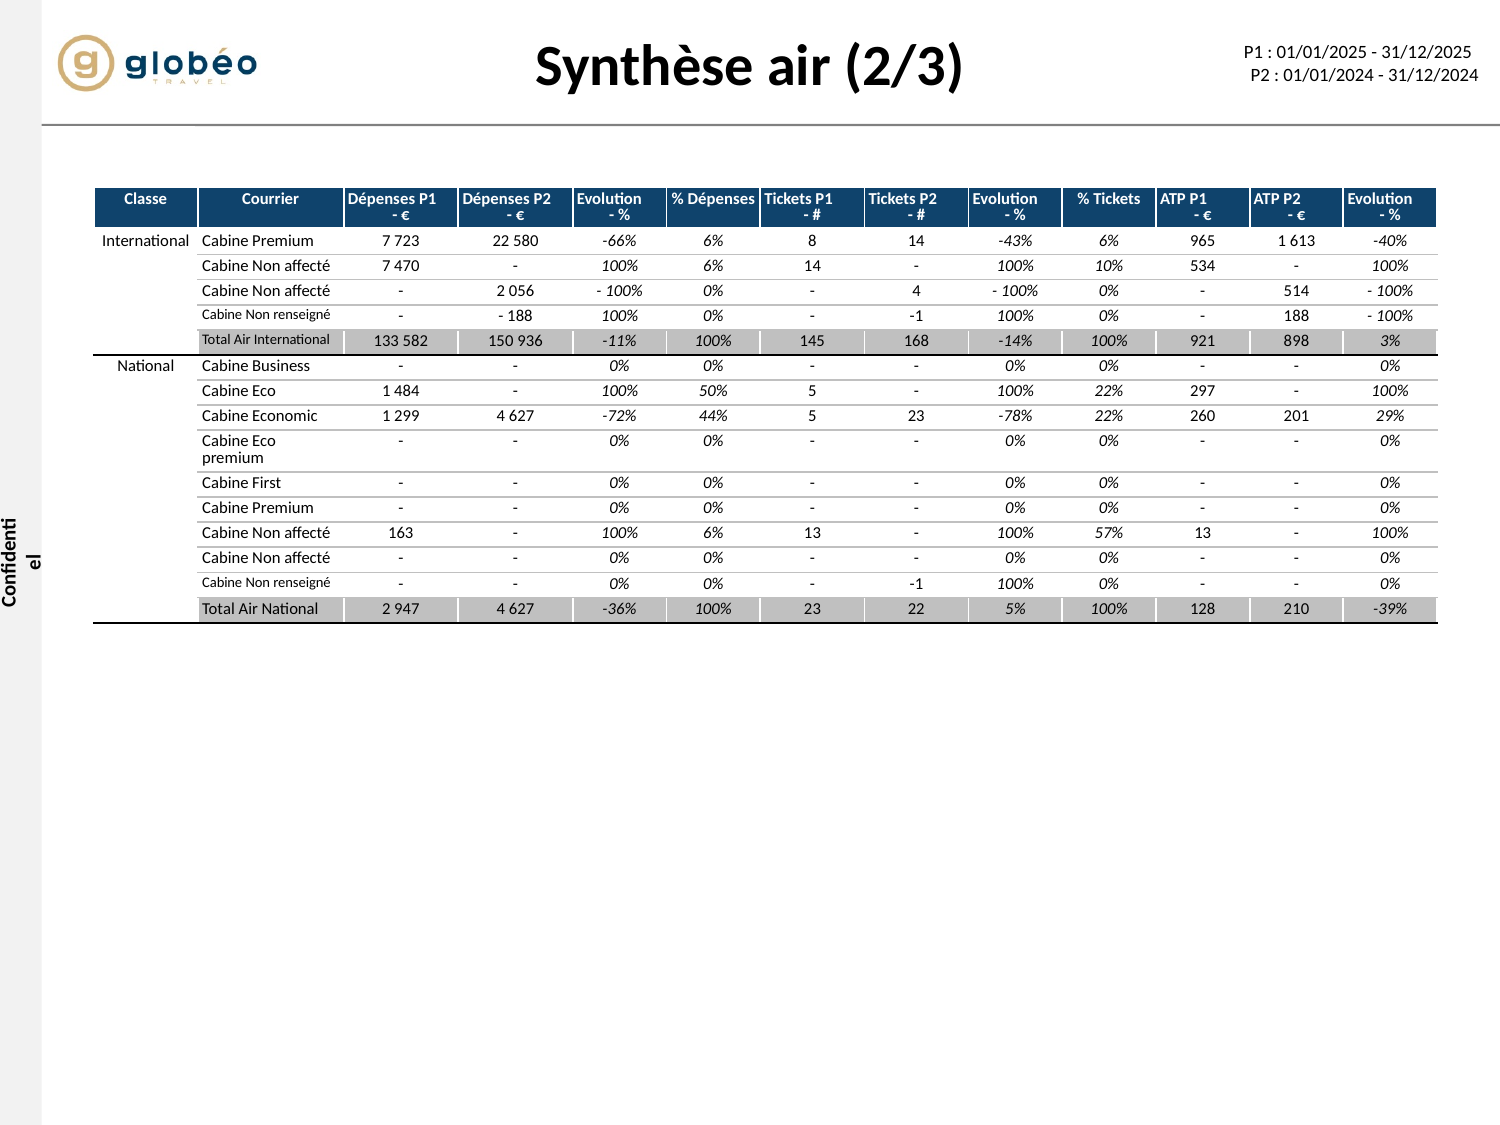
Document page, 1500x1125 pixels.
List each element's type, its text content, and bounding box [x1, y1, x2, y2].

table_cell 100% [969, 306, 1061, 329]
table_cell - [1251, 523, 1342, 546]
table_cell 4 627 [459, 598, 572, 622]
table_cell -40% [1344, 232, 1436, 254]
table_cell 6% [667, 255, 759, 279]
table_cell - [459, 255, 572, 279]
table_cell 965 [1157, 232, 1249, 254]
table_cell -14% [969, 331, 1061, 354]
table_cell 0% [1063, 431, 1155, 471]
table_cell 22 580 [459, 232, 572, 254]
table_cell - [1157, 573, 1249, 597]
table_cell 260 [1157, 406, 1249, 429]
table_cell 133 582 [345, 331, 457, 354]
table_cell 2 056 [459, 280, 572, 304]
table_cell -36% [574, 598, 666, 622]
table_cell - [1251, 548, 1342, 572]
table_cell 0% [969, 356, 1061, 379]
table_cell 23 [761, 598, 864, 622]
table_cell -78% [969, 406, 1061, 429]
table_cell -72% [574, 406, 666, 429]
table_cell 100% [969, 381, 1061, 404]
table_cell - [865, 431, 968, 471]
table_cell - [1251, 573, 1342, 597]
table_cell 0% [574, 548, 666, 572]
table_cell 0% [1063, 306, 1155, 329]
table_header ATP P1 - € [1157, 188, 1249, 227]
picture [51, 29, 261, 95]
table_cell - [459, 431, 572, 471]
table_cell - [1251, 431, 1342, 471]
table_cell 100% [1063, 598, 1155, 622]
table_cell -1 [865, 306, 968, 329]
table_cell 44% [667, 406, 759, 429]
table_cell 50% [667, 381, 759, 404]
table_cell - 100% [1344, 280, 1436, 304]
text_box P1 : 01/01/2025 - 31/12/2025 P2 : 01/01/2024 - 31/12/2024 [1227, 8, 1500, 117]
table_header % Tickets [1063, 188, 1155, 227]
table_cell 0% [667, 573, 759, 597]
table_cell 210 [1251, 598, 1342, 622]
table_cell 4 627 [459, 406, 572, 429]
table_cell - [761, 548, 864, 572]
table_cell 14 [761, 255, 864, 279]
table_cell 100% [574, 523, 666, 546]
table_cell 163 [345, 523, 457, 546]
table_cell Cabine Non affecté [199, 255, 343, 279]
table_cell - [345, 431, 457, 471]
table_cell 100% [1344, 381, 1436, 404]
table_cell - [1251, 381, 1342, 404]
table_cell 100% [1344, 523, 1436, 546]
table_cell - [761, 473, 864, 496]
table_cell 0% [667, 473, 759, 496]
table_cell - [1157, 473, 1249, 496]
table_cell National [95, 356, 197, 622]
table_cell 100% [969, 255, 1061, 279]
table_cell 6% [667, 523, 759, 546]
table_cell Cabine Eco [199, 381, 343, 404]
table_cell - [1157, 431, 1249, 471]
text_box Synthèse air (2/3) [123, 8, 1227, 117]
table_cell 100% [574, 306, 666, 329]
table_cell 0% [574, 356, 666, 379]
table_header Dépenses P1 - € [345, 188, 457, 227]
table_cell 22 [865, 598, 968, 622]
table_cell - [459, 473, 572, 496]
table_cell 100% [1063, 331, 1155, 354]
table_cell - [345, 473, 457, 496]
table_cell 100% [969, 523, 1061, 546]
table_cell 0% [1344, 498, 1436, 521]
table_cell - [459, 381, 572, 404]
table_cell - [865, 523, 968, 546]
table_cell 0% [574, 473, 666, 496]
table_cell - [761, 573, 864, 597]
table_cell 0% [1344, 573, 1436, 597]
table_cell 13 [1157, 523, 1249, 546]
table_cell - [459, 356, 572, 379]
table_cell 898 [1251, 331, 1342, 354]
table_cell Cabine Non affecté [199, 280, 343, 304]
table_cell - 100% [969, 280, 1061, 304]
table_cell - [761, 431, 864, 471]
table_cell 0% [1063, 473, 1155, 496]
table_cell - [345, 548, 457, 572]
table_cell -1 [865, 573, 968, 597]
table_cell 0% [969, 431, 1061, 471]
table_cell Cabine Non renseigné [199, 306, 343, 329]
table_cell 7 723 [345, 232, 457, 254]
table_cell 0% [1063, 280, 1155, 304]
table_cell - [761, 280, 864, 304]
table_cell Cabine Non affecté [199, 548, 343, 572]
table_cell Cabine Premium [199, 498, 343, 521]
table_cell Cabine Business [199, 356, 343, 379]
table_header Evolution - % [969, 188, 1061, 227]
table_cell 23 [865, 406, 968, 429]
table_cell 0% [1063, 548, 1155, 572]
table_cell - [1157, 280, 1249, 304]
table_cell 145 [761, 331, 864, 354]
table_cell 2 947 [345, 598, 457, 622]
table_cell - [1157, 498, 1249, 521]
table_cell - [761, 306, 864, 329]
table_cell - [1157, 306, 1249, 329]
table_header Dépenses P2 - € [459, 188, 572, 227]
table_cell Cabine Eco premium [199, 431, 343, 471]
table_cell - 100% [1344, 306, 1436, 329]
table_cell - [345, 356, 457, 379]
table_header ATP P2 - € [1251, 188, 1342, 227]
table_cell 0% [1063, 573, 1155, 597]
text_box Confidentiel [2, 498, 37, 627]
table_cell - 100% [574, 280, 666, 304]
table_cell 100% [574, 381, 666, 404]
table_cell Cabine Premium [199, 232, 343, 254]
table_header Evolution - % [574, 188, 666, 227]
table_cell International [95, 232, 197, 354]
table_cell 29% [1344, 406, 1436, 429]
table_cell 6% [667, 232, 759, 254]
table_cell - [761, 356, 864, 379]
table_cell 0% [969, 548, 1061, 572]
table_cell - [459, 573, 572, 597]
table_cell - [865, 381, 968, 404]
table_cell - [865, 255, 968, 279]
table_cell 1 299 [345, 406, 457, 429]
table_cell 0% [667, 356, 759, 379]
table_cell - [865, 548, 968, 572]
table_header Tickets P1 - # [761, 188, 864, 227]
table_cell 5% [969, 598, 1061, 622]
table_cell 0% [667, 431, 759, 471]
table_cell 10% [1063, 255, 1155, 279]
table_cell Cabine Non renseigné [199, 573, 343, 597]
table_cell - [345, 306, 457, 329]
table_cell 5 [761, 406, 864, 429]
table_cell 57% [1063, 523, 1155, 546]
table_cell 7 470 [345, 255, 457, 279]
table_cell -39% [1344, 598, 1436, 622]
table_cell 921 [1157, 331, 1249, 354]
table_cell Cabine First [199, 473, 343, 496]
table_cell 1 613 [1251, 232, 1342, 254]
table_cell 0% [969, 473, 1061, 496]
table_cell 5 [761, 381, 864, 404]
table_cell 13 [761, 523, 864, 546]
table_cell - [1251, 255, 1342, 279]
table_cell 100% [969, 573, 1061, 597]
table_cell 3% [1344, 331, 1436, 354]
table_cell 297 [1157, 381, 1249, 404]
table_cell 22% [1063, 381, 1155, 404]
text_box [0, 0, 44, 1125]
table_cell 22% [1063, 406, 1155, 429]
table_cell Cabine Non affecté [199, 523, 343, 546]
table_cell - [761, 498, 864, 521]
table_cell 1 484 [345, 381, 457, 404]
table_header Tickets P2 - # [865, 188, 968, 227]
table_cell - [459, 523, 572, 546]
table_cell 0% [1063, 356, 1155, 379]
table_cell - [345, 573, 457, 597]
table_header Courrier [199, 188, 343, 227]
table_cell - [865, 356, 968, 379]
table_cell 100% [1344, 255, 1436, 279]
table_cell 514 [1251, 280, 1342, 304]
table_cell 14 [865, 232, 968, 254]
table_cell -11% [574, 331, 666, 354]
table_cell 0% [667, 498, 759, 521]
table_cell 0% [1344, 356, 1436, 379]
table_cell 201 [1251, 406, 1342, 429]
table_cell 0% [667, 548, 759, 572]
table_cell 0% [969, 498, 1061, 521]
table_cell - [1157, 548, 1249, 572]
table_cell 0% [1344, 473, 1436, 496]
table_cell 0% [574, 431, 666, 471]
table_cell 128 [1157, 598, 1249, 622]
table_cell - 188 [459, 306, 572, 329]
table_cell 168 [865, 331, 968, 354]
table_cell 0% [667, 280, 759, 304]
table_cell 0% [1344, 548, 1436, 572]
table_cell -43% [969, 232, 1061, 254]
table_cell Total Air International [199, 331, 343, 354]
table_cell 0% [574, 498, 666, 521]
table_cell 0% [1063, 498, 1155, 521]
table_cell 534 [1157, 255, 1249, 279]
table_cell - [345, 498, 457, 521]
table_cell 188 [1251, 306, 1342, 329]
table_cell - [459, 548, 572, 572]
table_cell - [1251, 498, 1342, 521]
table_header Classe [95, 188, 197, 227]
table_cell 100% [667, 331, 759, 354]
table_cell 6% [1063, 232, 1155, 254]
table_cell - [1157, 356, 1249, 379]
table_cell - [865, 498, 968, 521]
table_cell Cabine Economic [199, 406, 343, 429]
table_header Evolution - % [1344, 188, 1436, 227]
table_cell Total Air National [199, 598, 343, 622]
table_cell 4 [865, 280, 968, 304]
table_cell - [1251, 473, 1342, 496]
table_cell - [1251, 356, 1342, 379]
table_cell 100% [574, 255, 666, 279]
table_cell 100% [667, 598, 759, 622]
table_cell 0% [574, 573, 666, 597]
table_cell -66% [574, 232, 666, 254]
table_cell - [865, 473, 968, 496]
table_cell 8 [761, 232, 864, 254]
table_cell - [345, 280, 457, 304]
table_cell - [459, 498, 572, 521]
table_cell 0% [667, 306, 759, 329]
table_cell 0% [1344, 431, 1436, 471]
table_header % Dépenses [667, 188, 759, 227]
table_cell 150 936 [459, 331, 572, 354]
